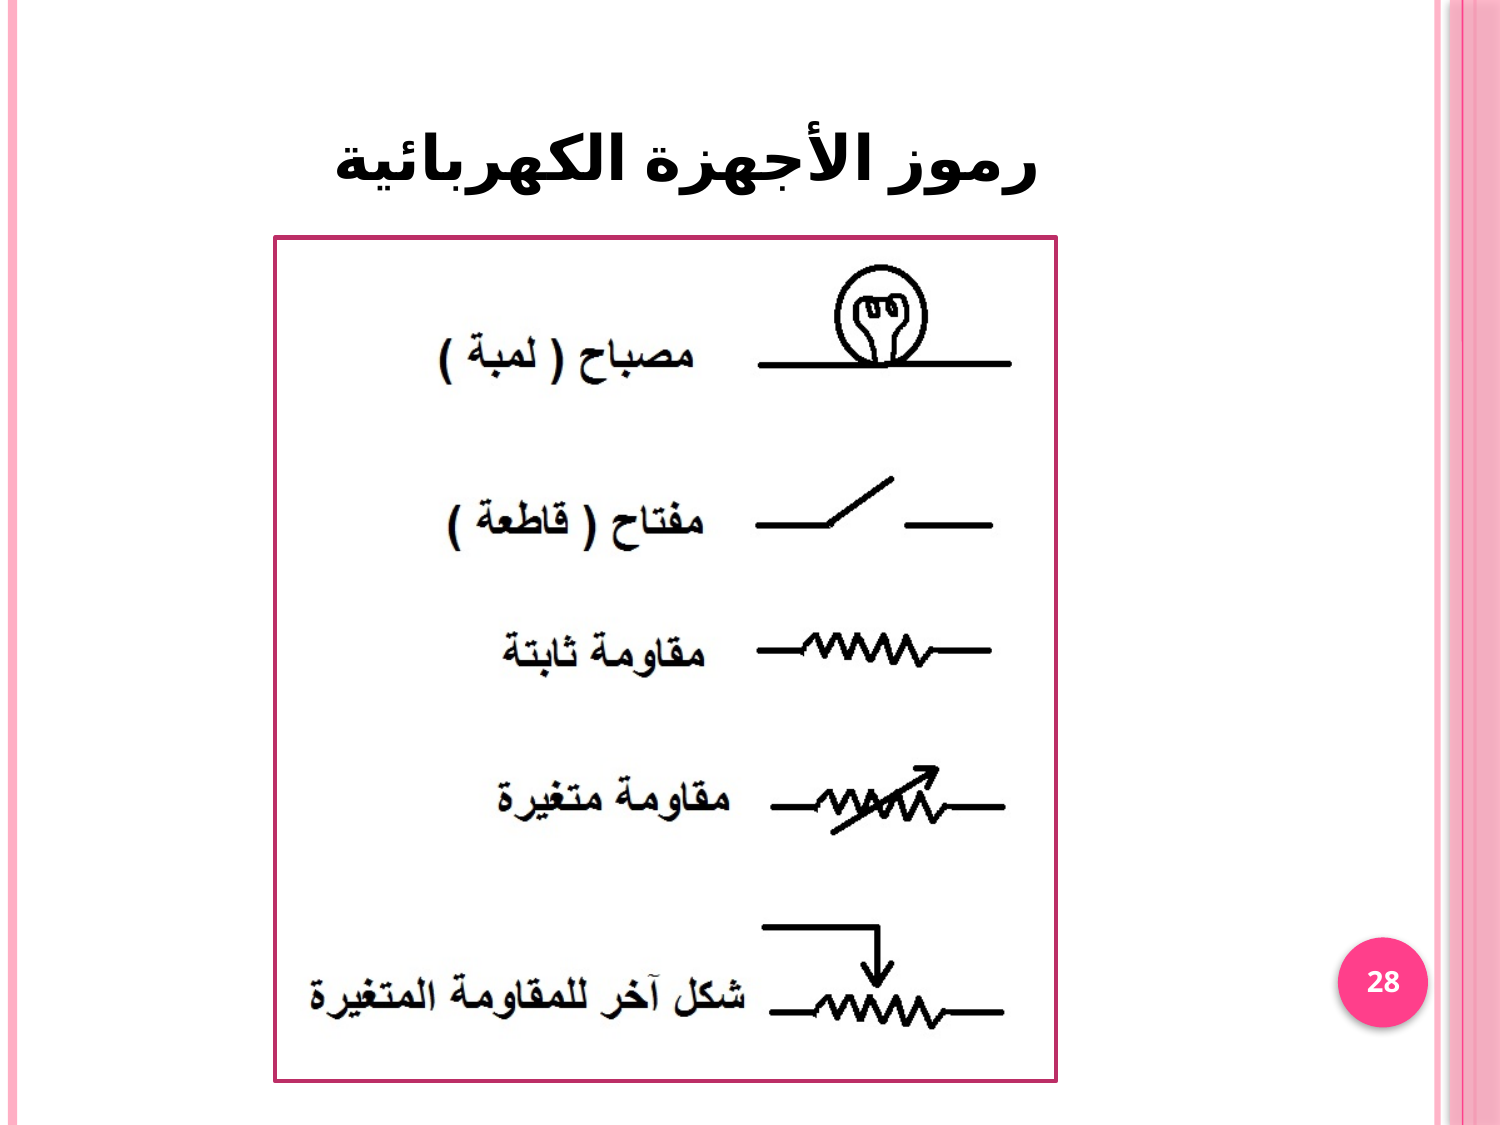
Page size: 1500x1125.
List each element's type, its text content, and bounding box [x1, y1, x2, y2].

title رموز الأجهزة الكهربائية [75, 45, 1300, 200]
slide_number 28 [1333, 940, 1434, 1027]
text_box [273, 235, 299, 1083]
picture [299, 236, 1057, 1082]
